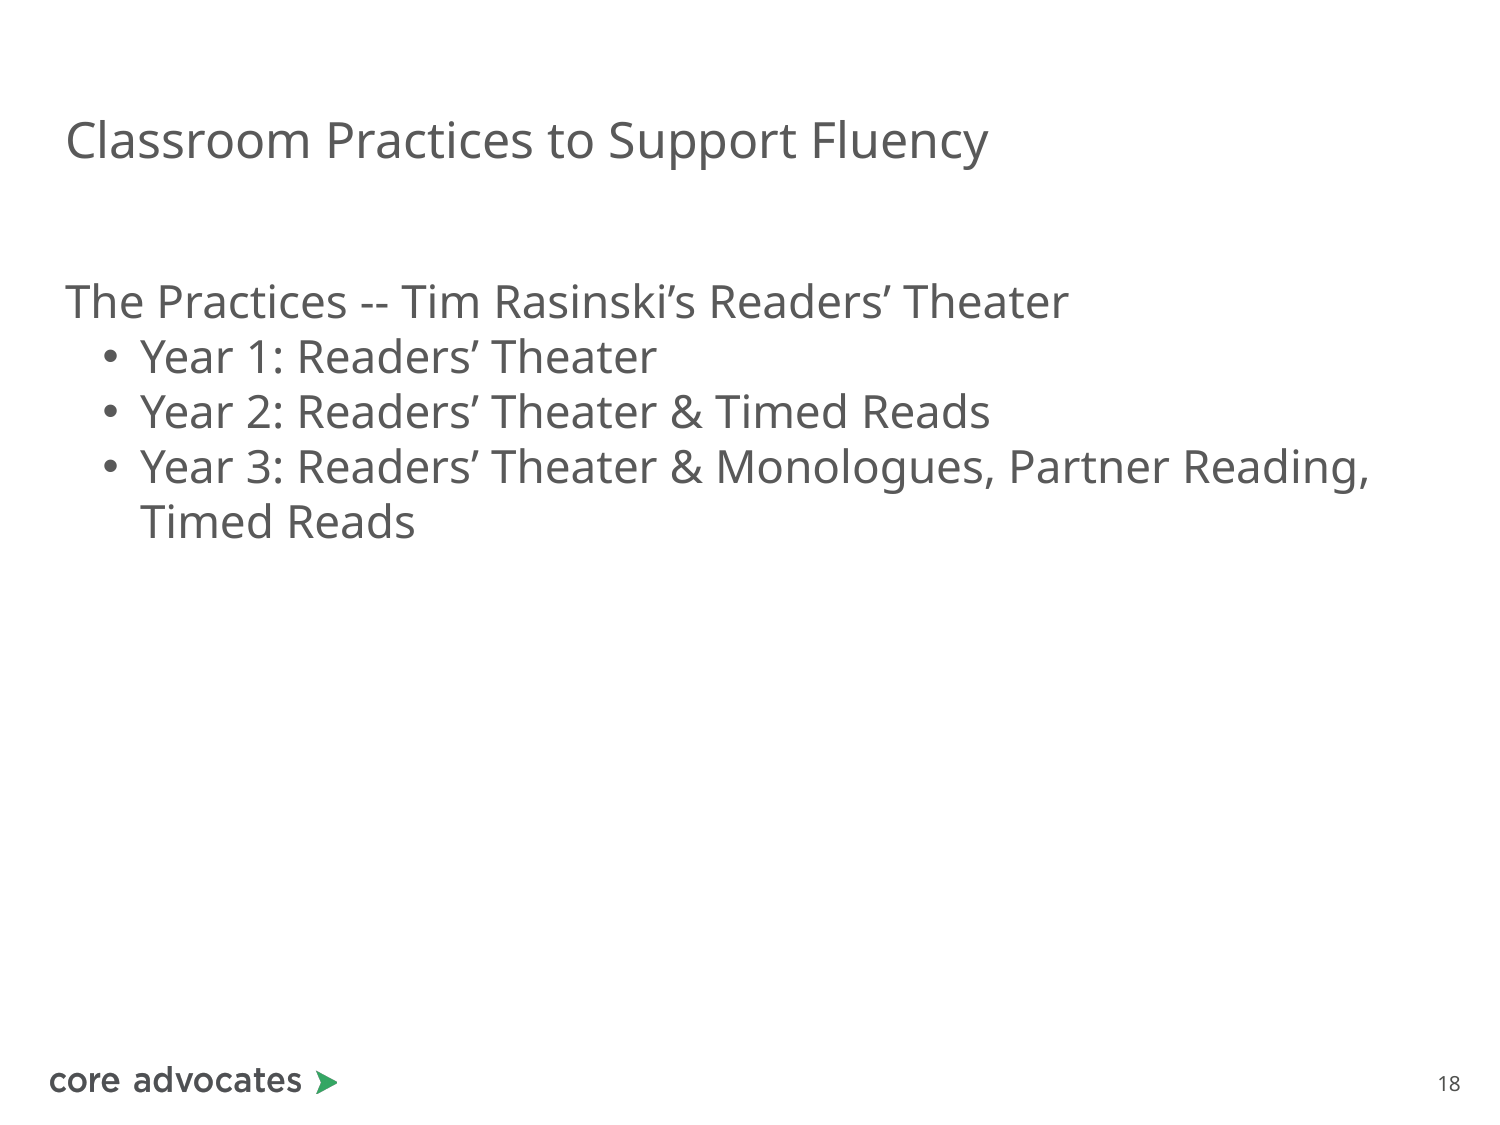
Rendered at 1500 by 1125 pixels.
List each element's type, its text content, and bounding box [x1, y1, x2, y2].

list The Practices -- Tim Rasinski’s Readers’ Theater Year 1: Readers’ Theater Year 2: Readers’ Theater & Timed Reads Year 3: Readers’ Theater & Monologues, Partner Reading, Timed Reads [50, 257, 1457, 1001]
picture [50, 1066, 337, 1094]
title Classroom Practices to Support Fluency [50, 45, 1457, 233]
